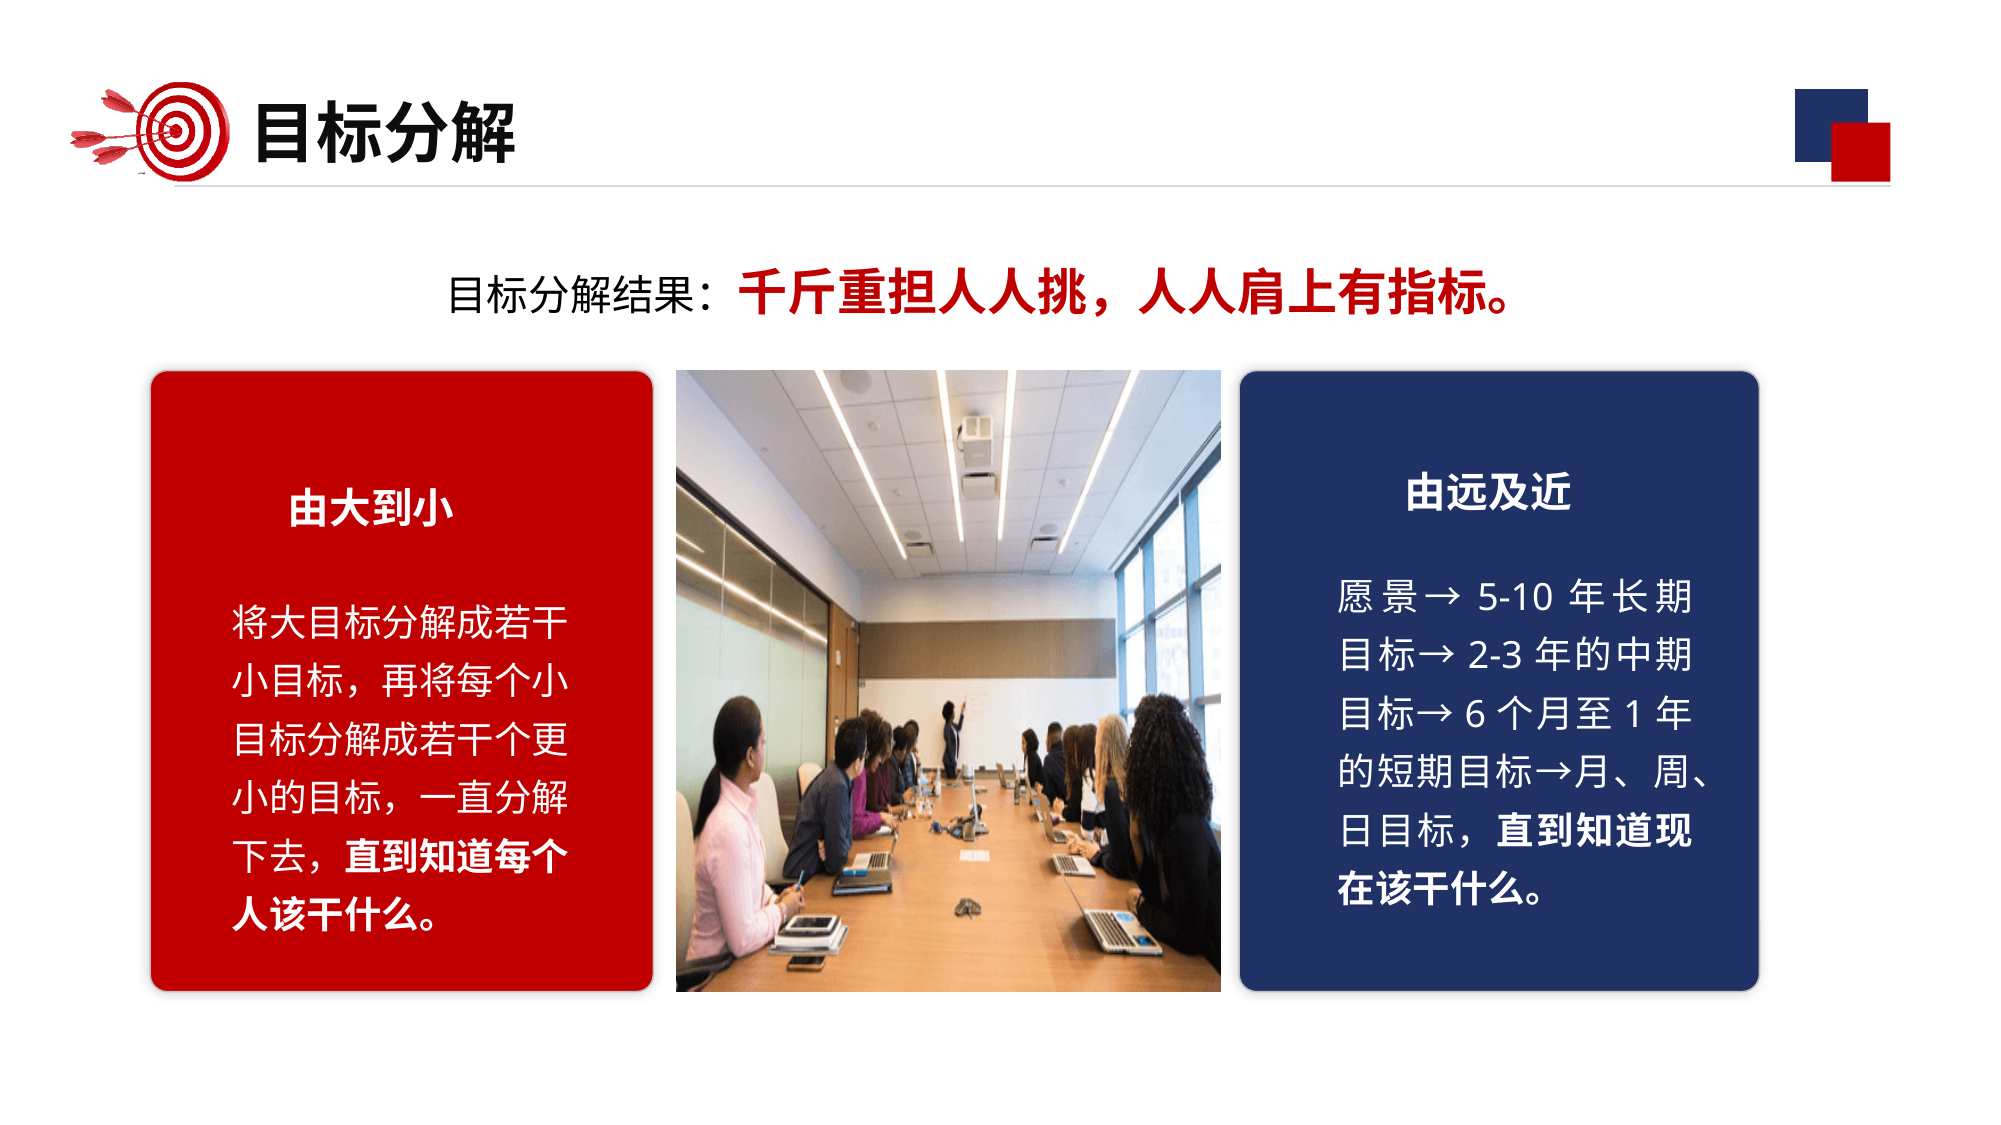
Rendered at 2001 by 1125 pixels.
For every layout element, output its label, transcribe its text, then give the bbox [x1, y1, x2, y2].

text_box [1795, 89, 1891, 182]
text_box 目标分解结果：千斤重担人人挑，人人肩上有指标。 [364, 240, 1618, 328]
picture [66, 69, 234, 184]
picture [676, 370, 1221, 992]
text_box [150, 370, 654, 992]
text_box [1239, 370, 1760, 992]
text_box 目标分解 [235, 83, 532, 179]
